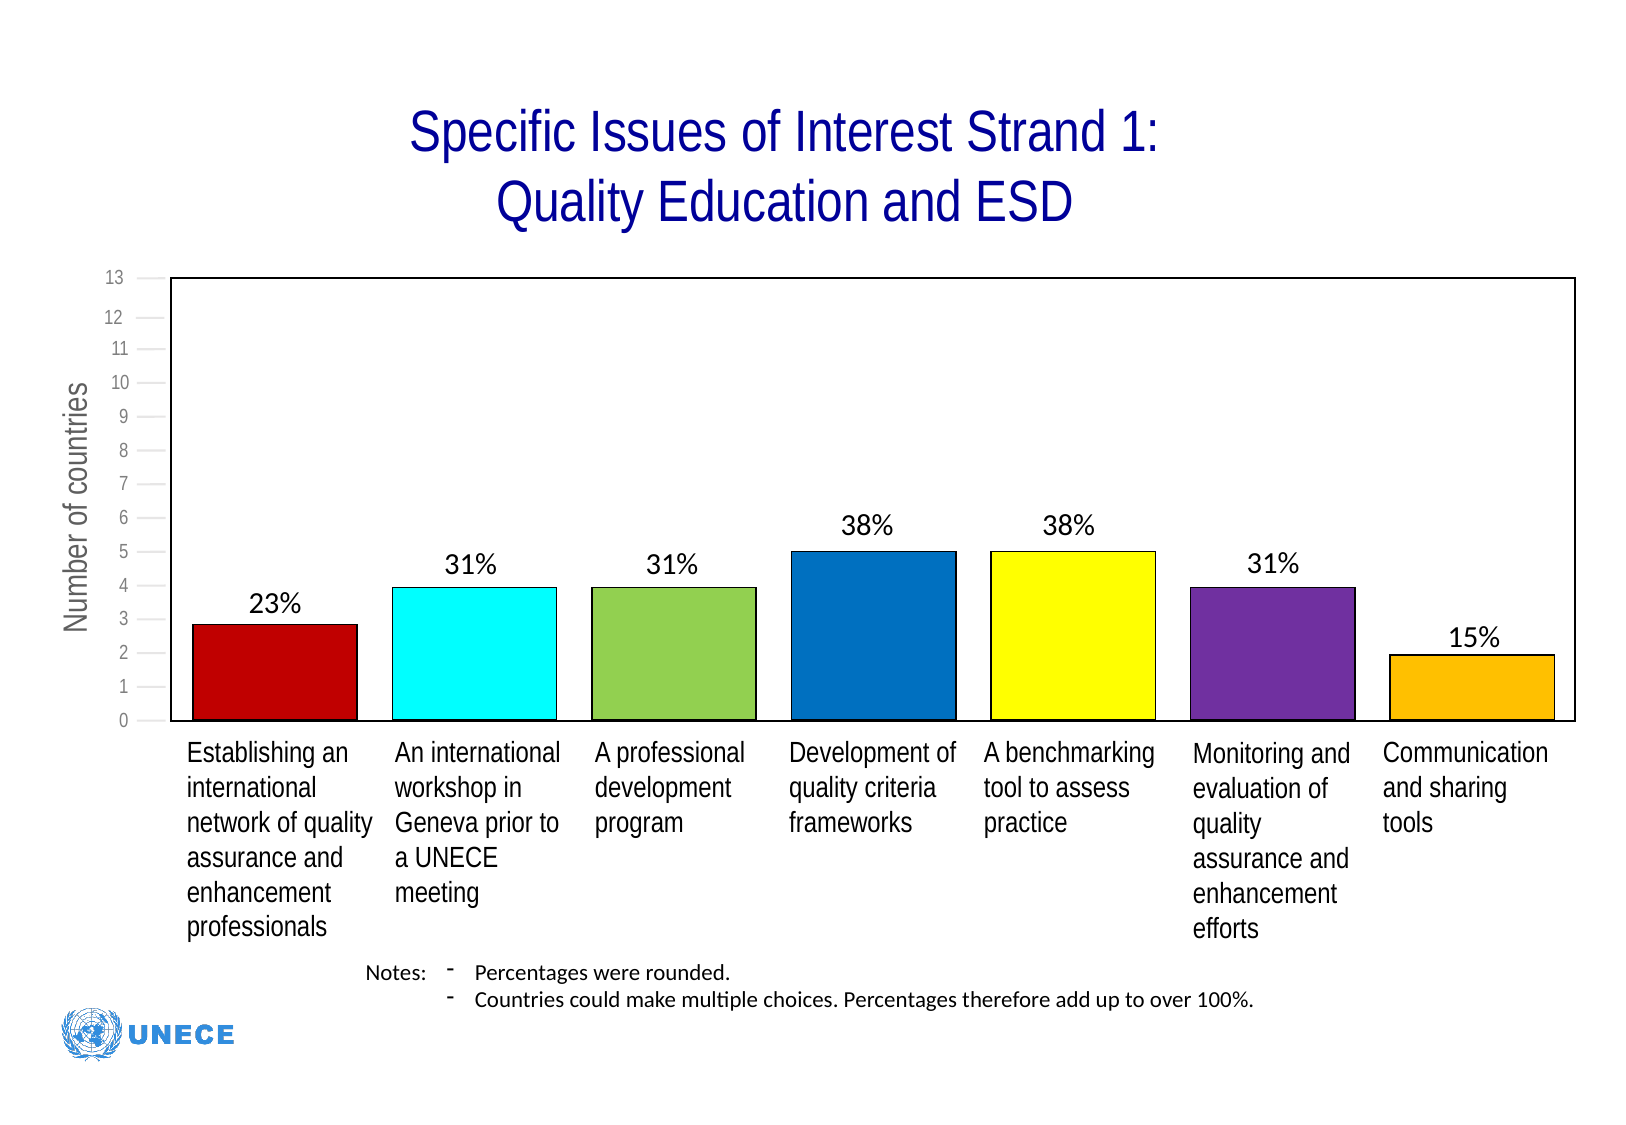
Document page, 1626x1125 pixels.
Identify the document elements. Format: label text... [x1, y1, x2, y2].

text_box Specific Issues of Interest Strand 1: Quality Education and ESD [194, 99, 1376, 228]
picture [57, 1006, 236, 1062]
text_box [45, 258, 1575, 1021]
